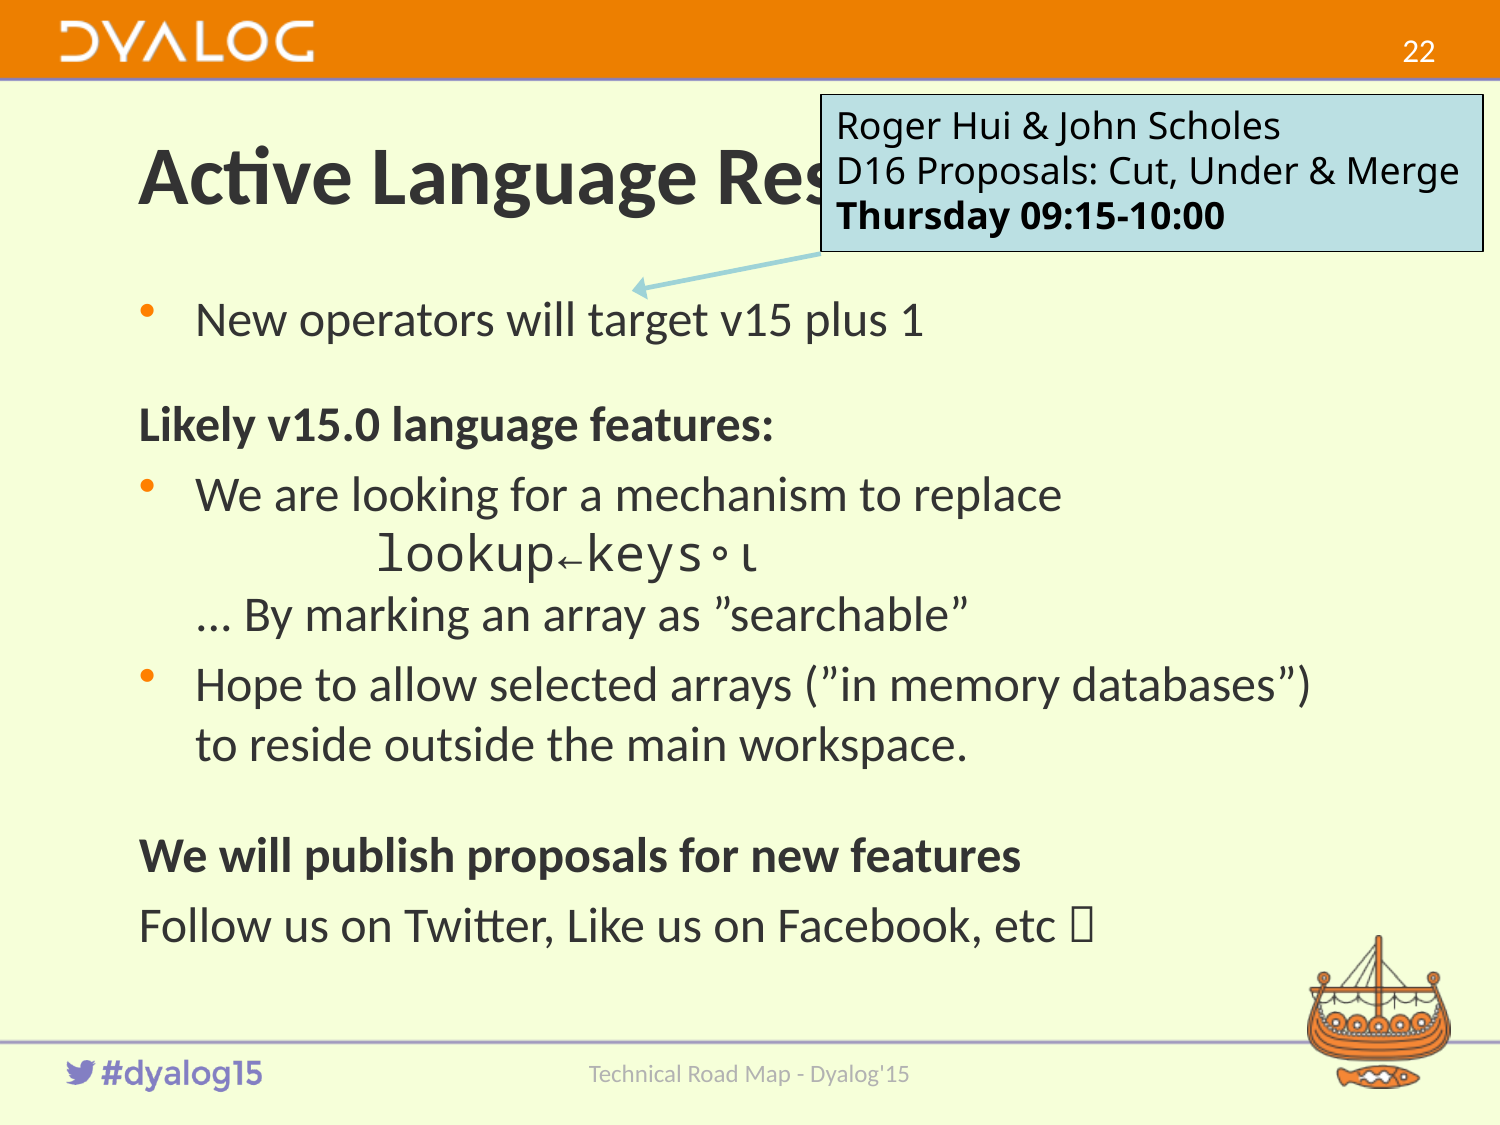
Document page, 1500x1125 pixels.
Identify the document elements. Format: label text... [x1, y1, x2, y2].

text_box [631, 253, 822, 291]
title Active Language Research [123, 113, 820, 254]
footer Technical Road Map - Dyalog'15 [395, 1042, 1105, 1103]
list New operators will target v15 plus 1 Likely v15.0 language features: We are looking for a mechanism to replace lookup←keys∘⍳ ... By marking an array as ”searchable” Hope to allow selected arrays (”in memory databases”) to reside outside the main workspace. We will publish proposals for new features Follow us on Twitter, Like us on Facebook, etc  [123, 278, 1376, 988]
slide_number 21 [1293, 19, 1451, 79]
picture [0, 0, 1500, 1125]
text_box Roger Hui & John Scholes D16 Proposals: Cut, Under & Merge Thursday 09:15-10:00 [820, 94, 1484, 252]
